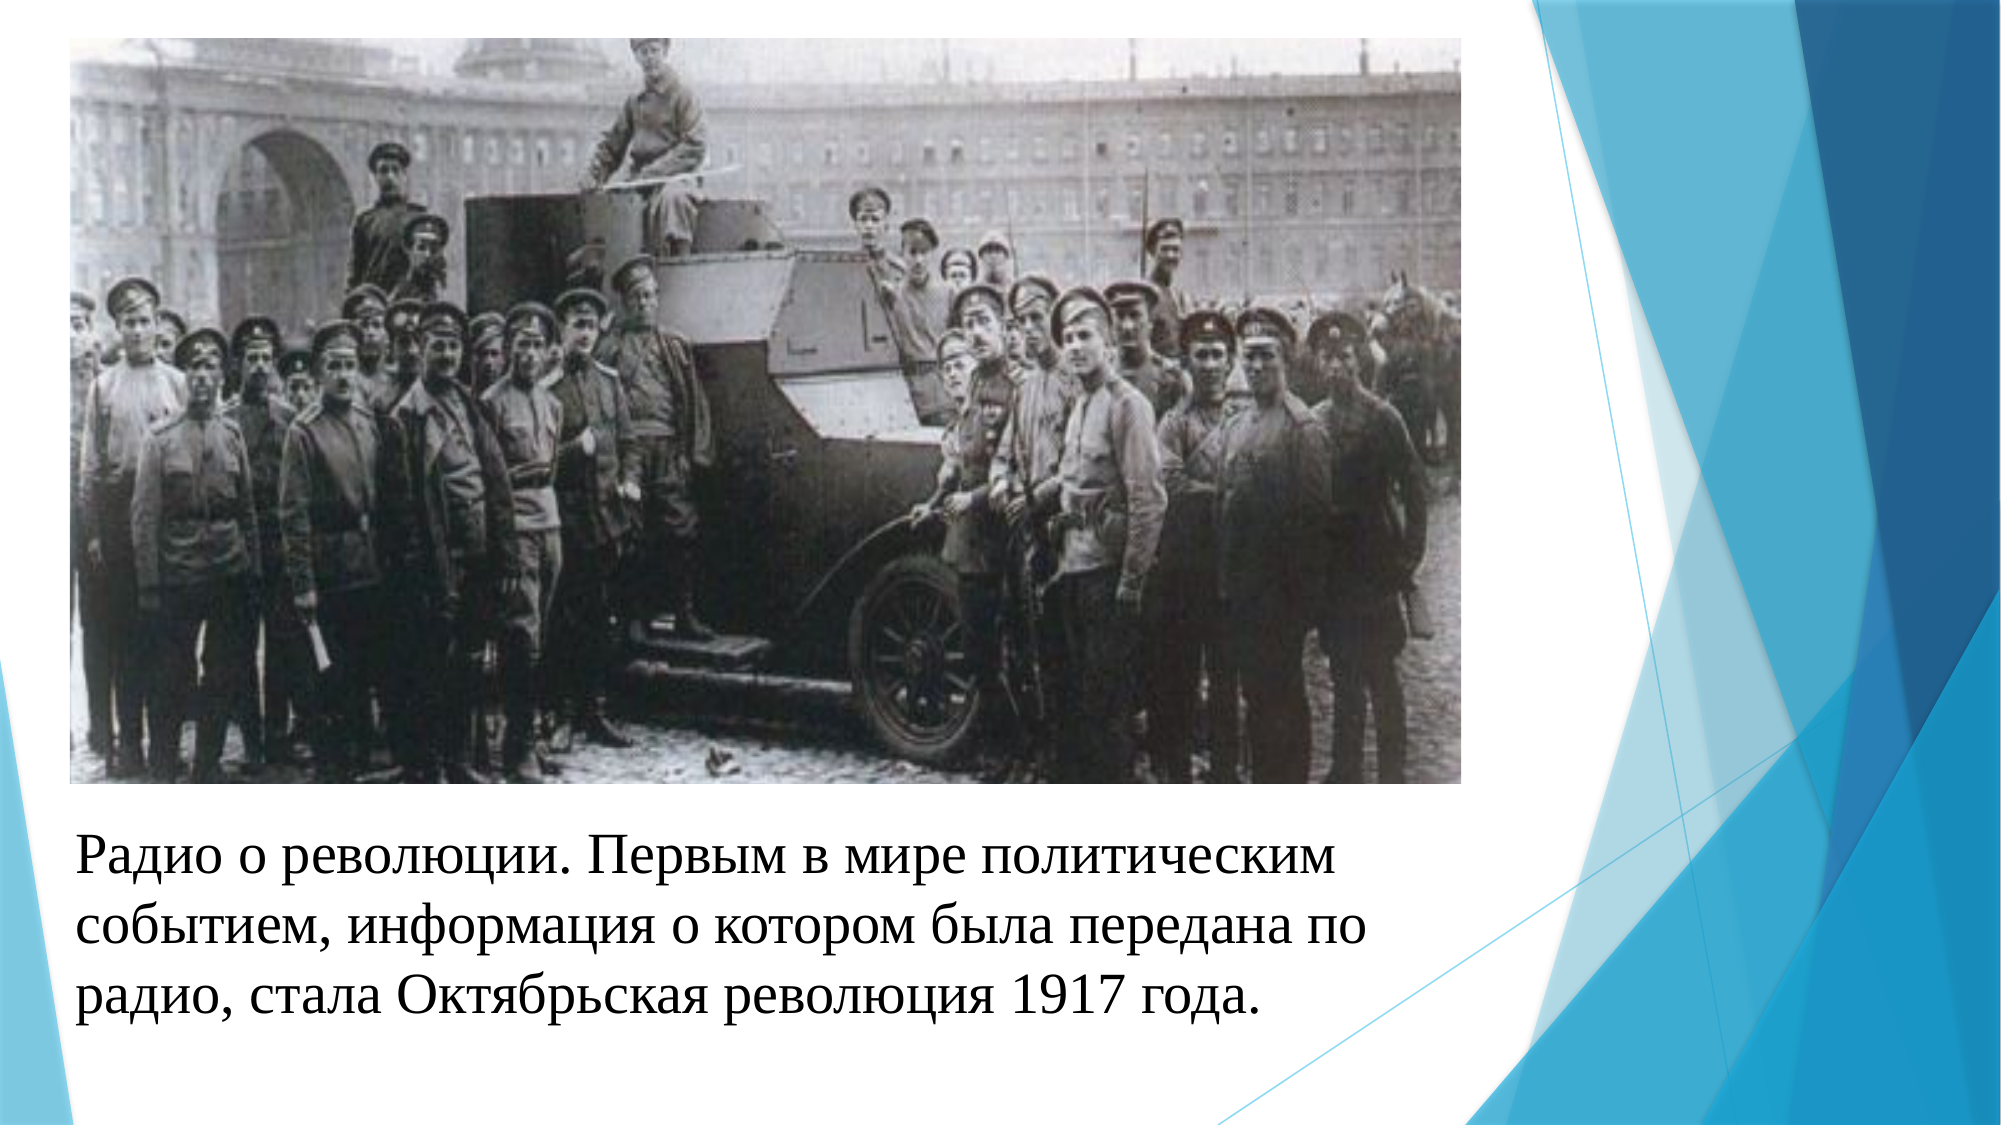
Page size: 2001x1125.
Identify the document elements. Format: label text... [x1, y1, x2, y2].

picture [69, 38, 1462, 785]
list Радио о революции. Первым в мире политическим событием, информация о котором была передана по радио, стала Октябрьская революция 1917 года. [60, 808, 1471, 1074]
